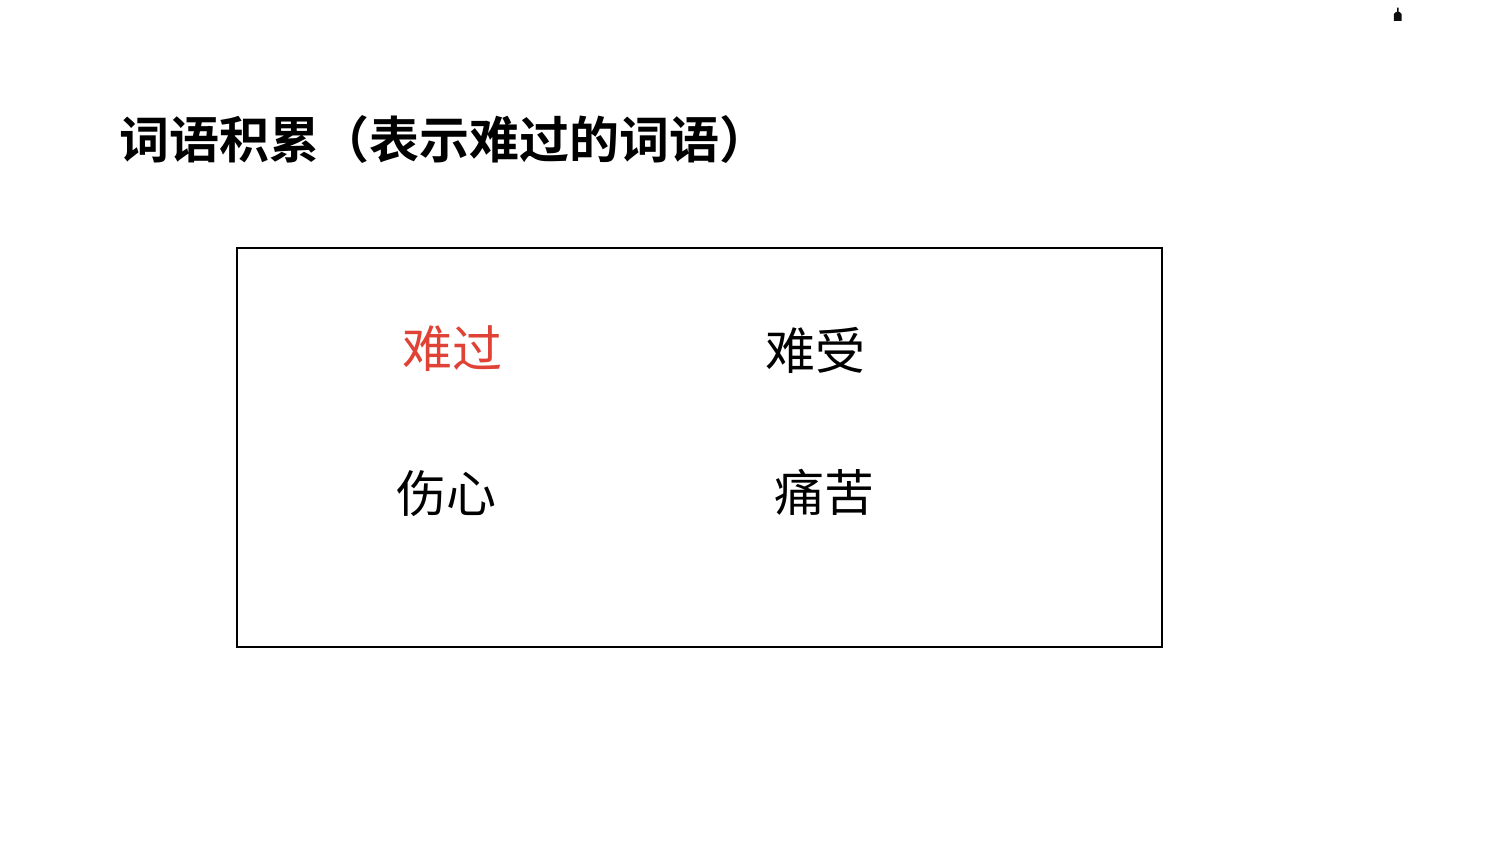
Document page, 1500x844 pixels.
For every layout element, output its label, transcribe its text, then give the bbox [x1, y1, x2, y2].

text_box 词语积累（表示难过的词语） [108, 102, 782, 174]
text_box 痛苦 [762, 455, 886, 528]
text_box [236, 247, 1163, 648]
text_box 伤心 [385, 456, 520, 529]
text_box 难过 [390, 312, 514, 384]
text_box 难受 [754, 313, 878, 386]
